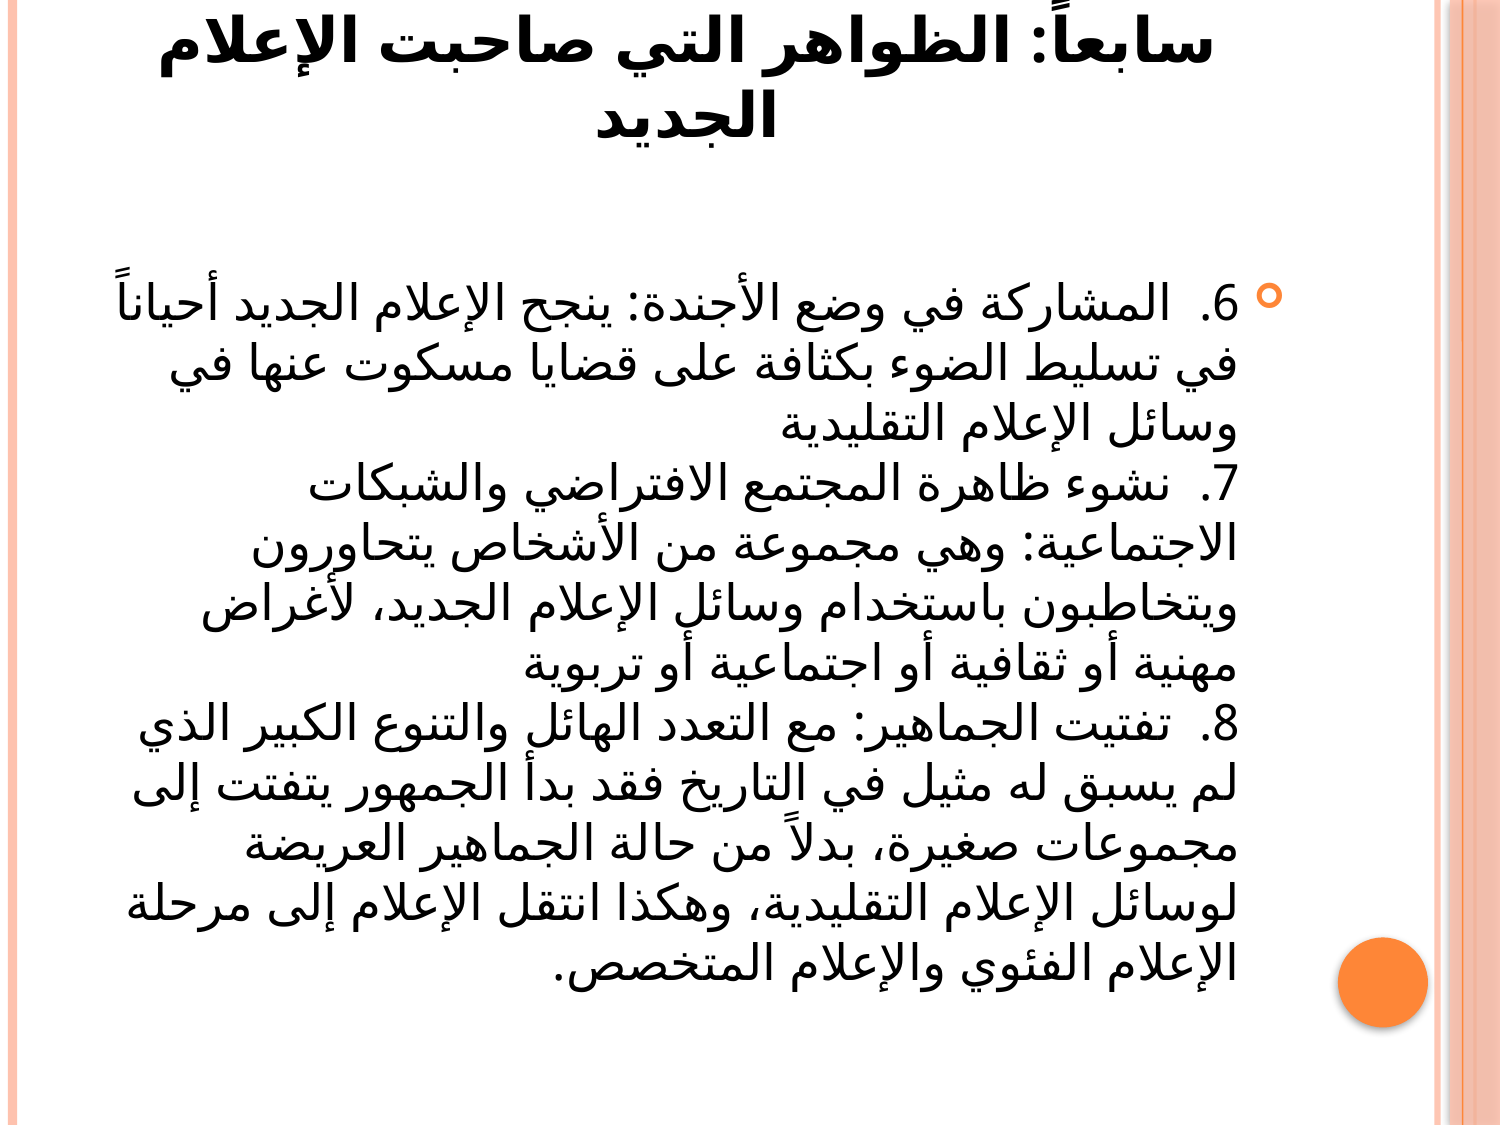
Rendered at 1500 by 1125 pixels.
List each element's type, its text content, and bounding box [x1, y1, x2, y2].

list 6. المشاركة في وضع الأجندة: ينجح الإعلام الجديد أحياناً في تسليط الضوء بكثافة على قضايا مسكوت عنها في وسائل الإعلام التقليدية 7. نشوء ظاهرة المجتمع الافتراضي والشبكات الاجتماعية: وهي مجموعة من الأشخاص يتحاورون ويتخاطبون باستخدام وسائل الإعلام الجديد، لأغراض مهنية أو ثقافية أو اجتماعية أو تربوية 8. تفتيت الجماهير: مع التعدد الهائل والتنوع الكبير الذي لم يسبق له مثيل في التاريخ فقد بدأ الجمهور يتفتت إلى مجموعات صغيرة، بدلاً من حالة الجماهير العريضة لوسائل الإعلام التقليدية، وهكذا انتقل الإعلام إلى مرحلة الإعلام الفئوي والإعلام المتخصص. [75, 262, 1300, 1062]
title سابعاً: الظواهر التي صاحبت الإعلام الجديد [75, 45, 1300, 233]
